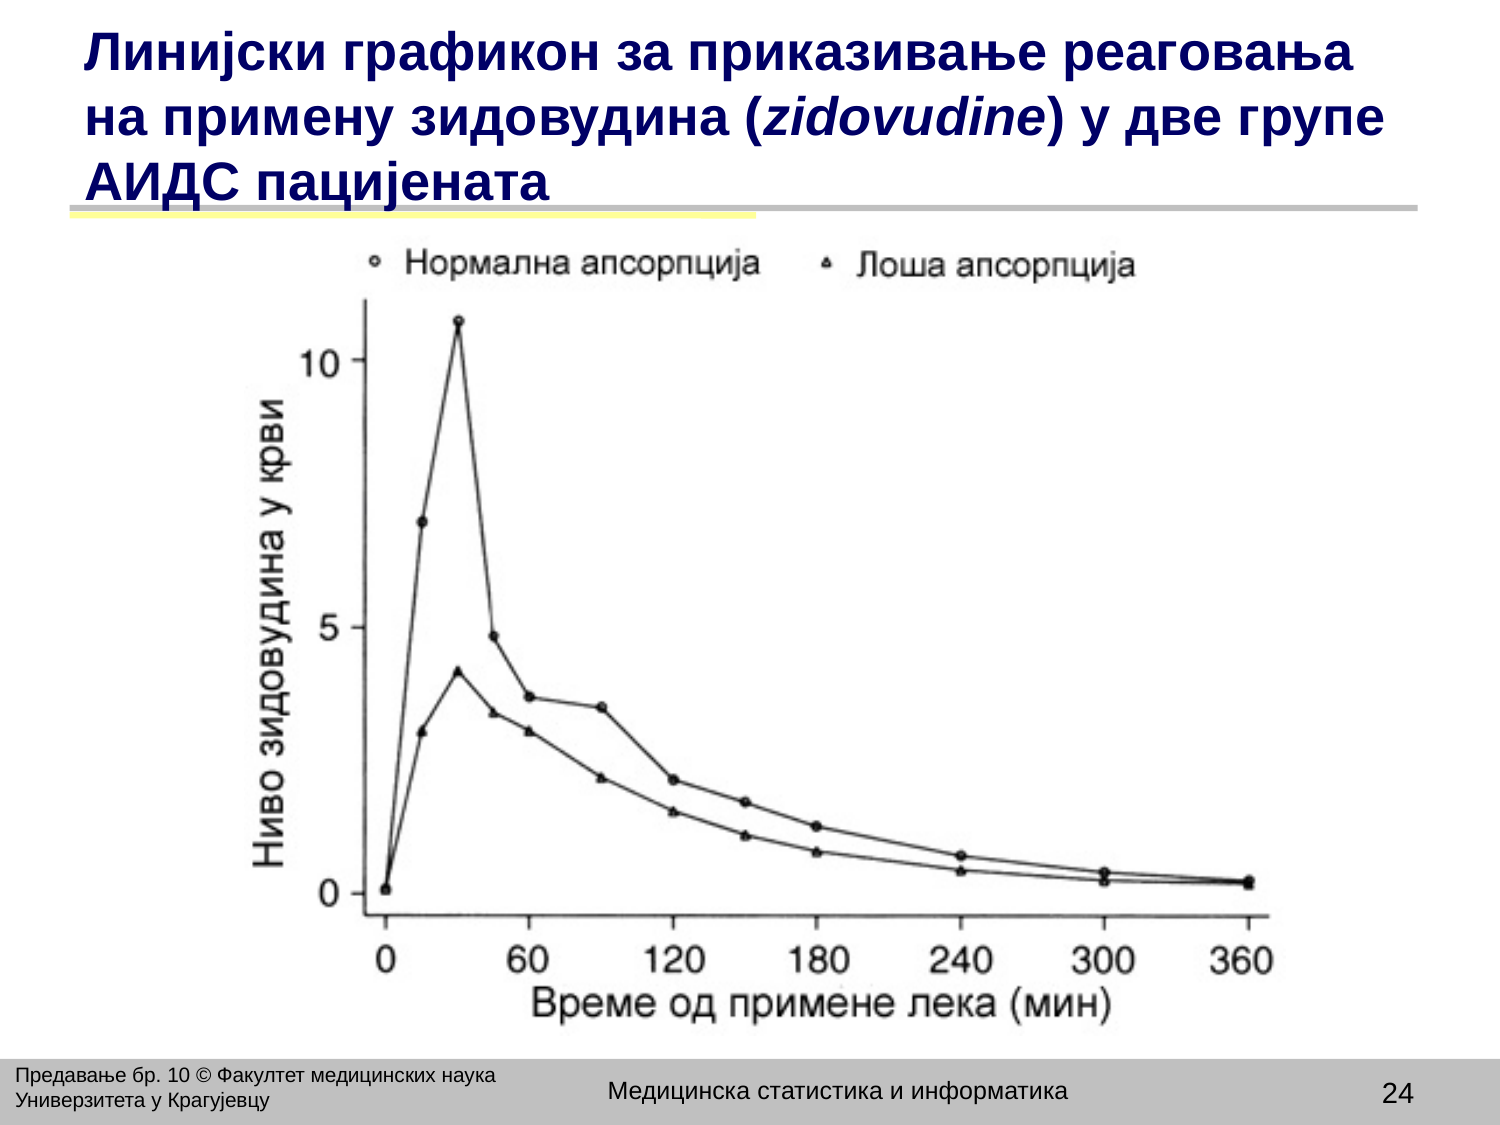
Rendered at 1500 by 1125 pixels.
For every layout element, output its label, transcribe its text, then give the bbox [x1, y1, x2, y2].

picture [244, 235, 1286, 1036]
footer Медицинска статистика и информатика [512, 1066, 1165, 1125]
slide_number Предавање бр. 10 © Факултет медицинских наука Универзитета у Крагујевцу [0, 1053, 626, 1108]
slide_number 24 [1175, 1066, 1430, 1125]
title Линијски графикон за приказивање реаговања на примену зидовудина (zidovudine) у две групе AИДС пацијената [69, 19, 1426, 208]
